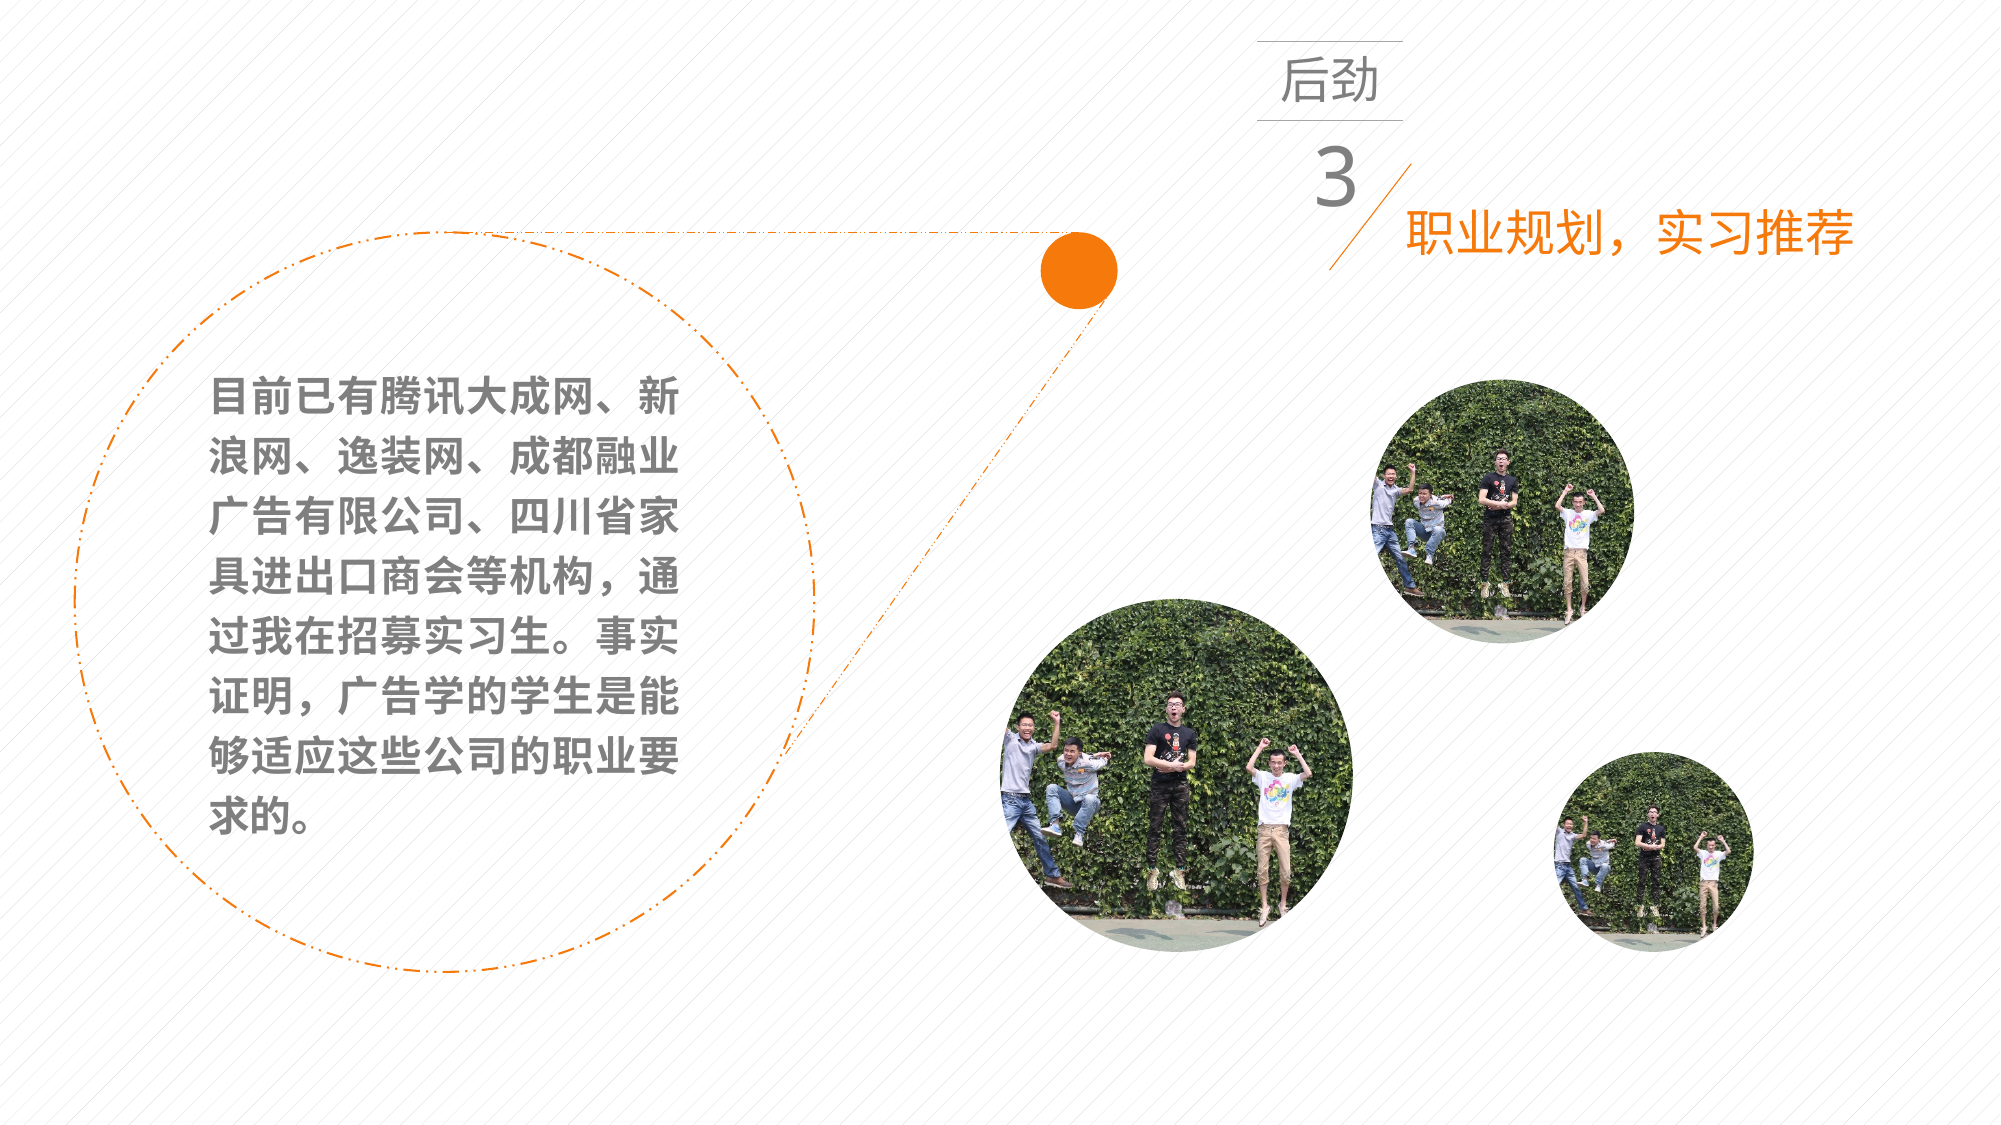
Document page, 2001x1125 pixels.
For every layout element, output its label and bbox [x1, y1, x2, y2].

text_box [1257, 40, 1917, 271]
picture [1553, 752, 1754, 952]
text_box [785, 297, 1107, 754]
picture [1370, 379, 1635, 644]
text_box [1039, 231, 1119, 299]
text_box [74, 232, 815, 972]
picture [999, 598, 1353, 952]
